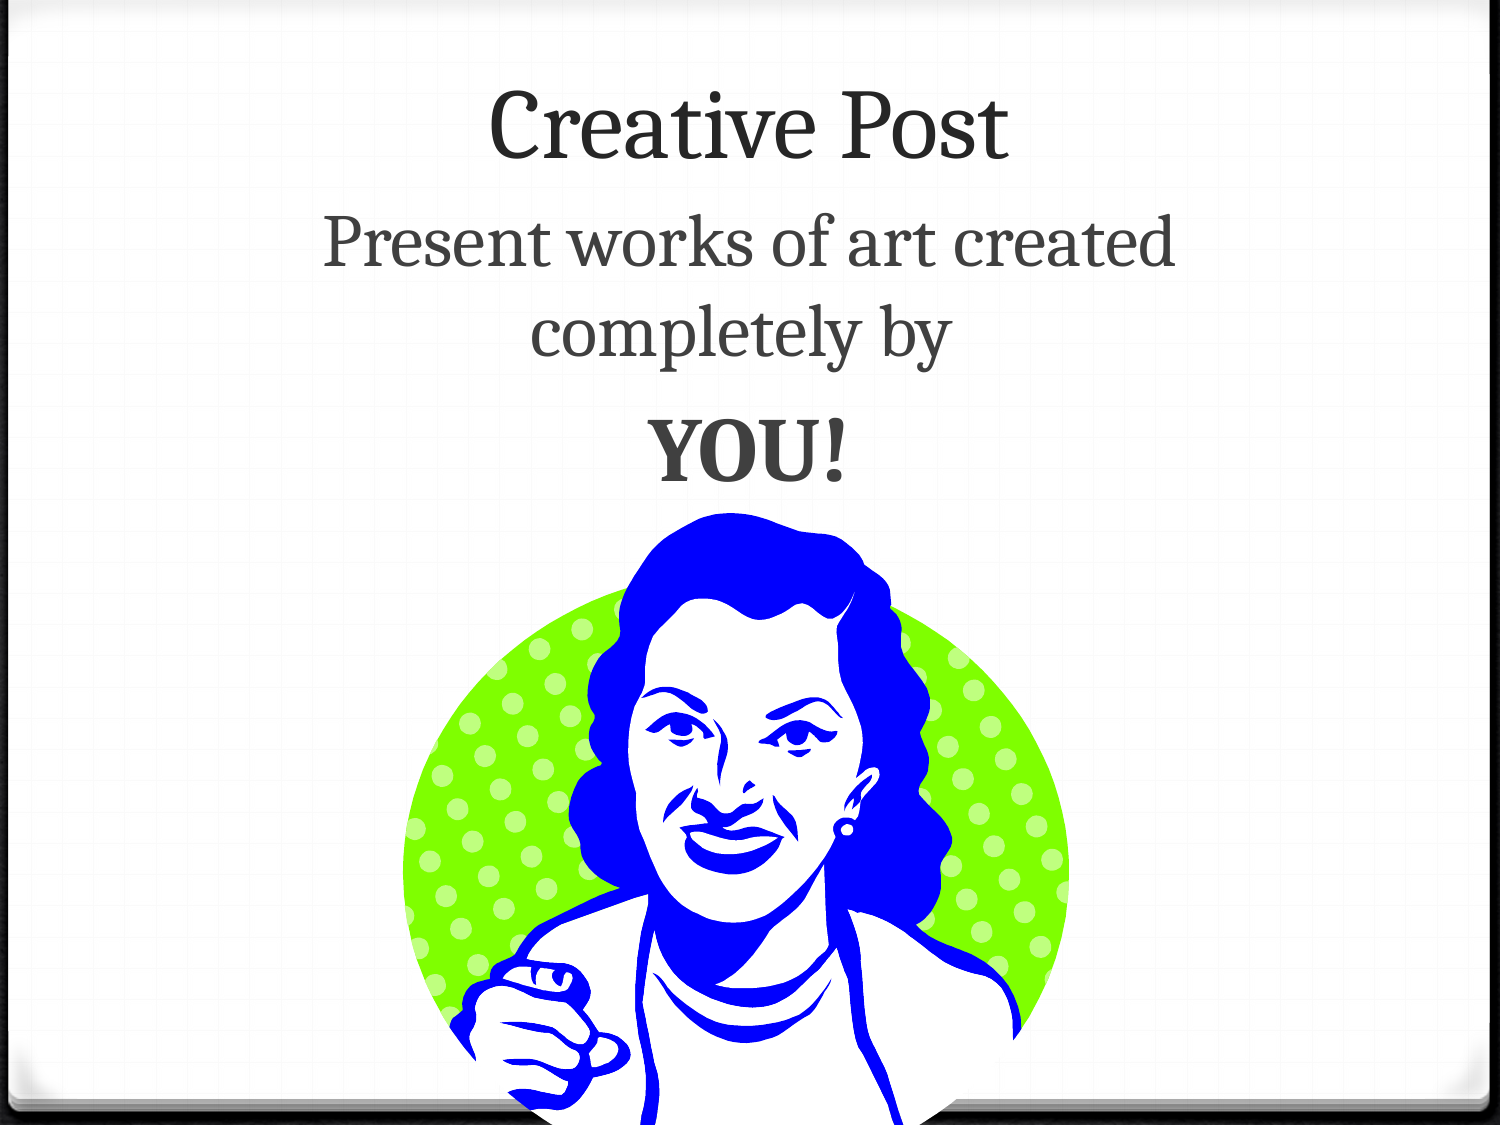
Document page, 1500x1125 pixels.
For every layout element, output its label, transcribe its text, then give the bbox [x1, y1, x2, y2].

list Present works of art created completely by YOU! [137, 183, 1363, 562]
title Creative Post [90, 0, 1410, 237]
picture [0, 0, 1500, 1125]
